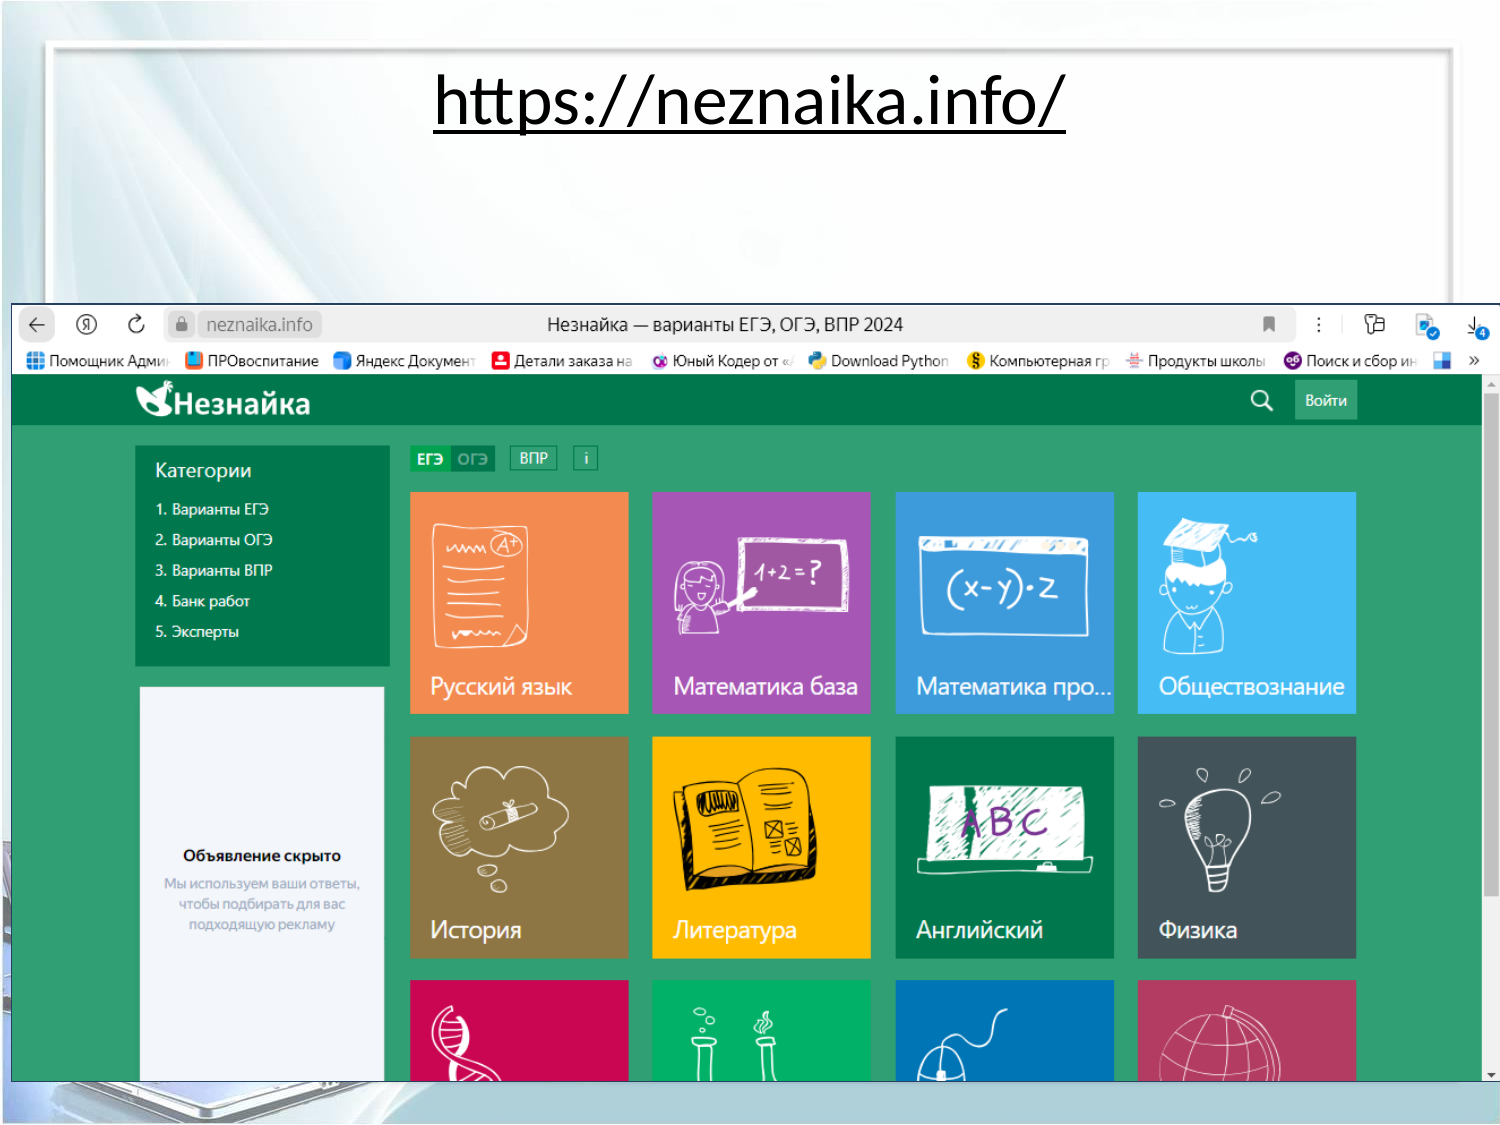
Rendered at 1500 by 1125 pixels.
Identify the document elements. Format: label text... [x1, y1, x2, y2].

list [12, 304, 1500, 1081]
picture [0, 0, 1500, 1125]
title https://neznaika.info/ [75, 45, 1425, 233]
